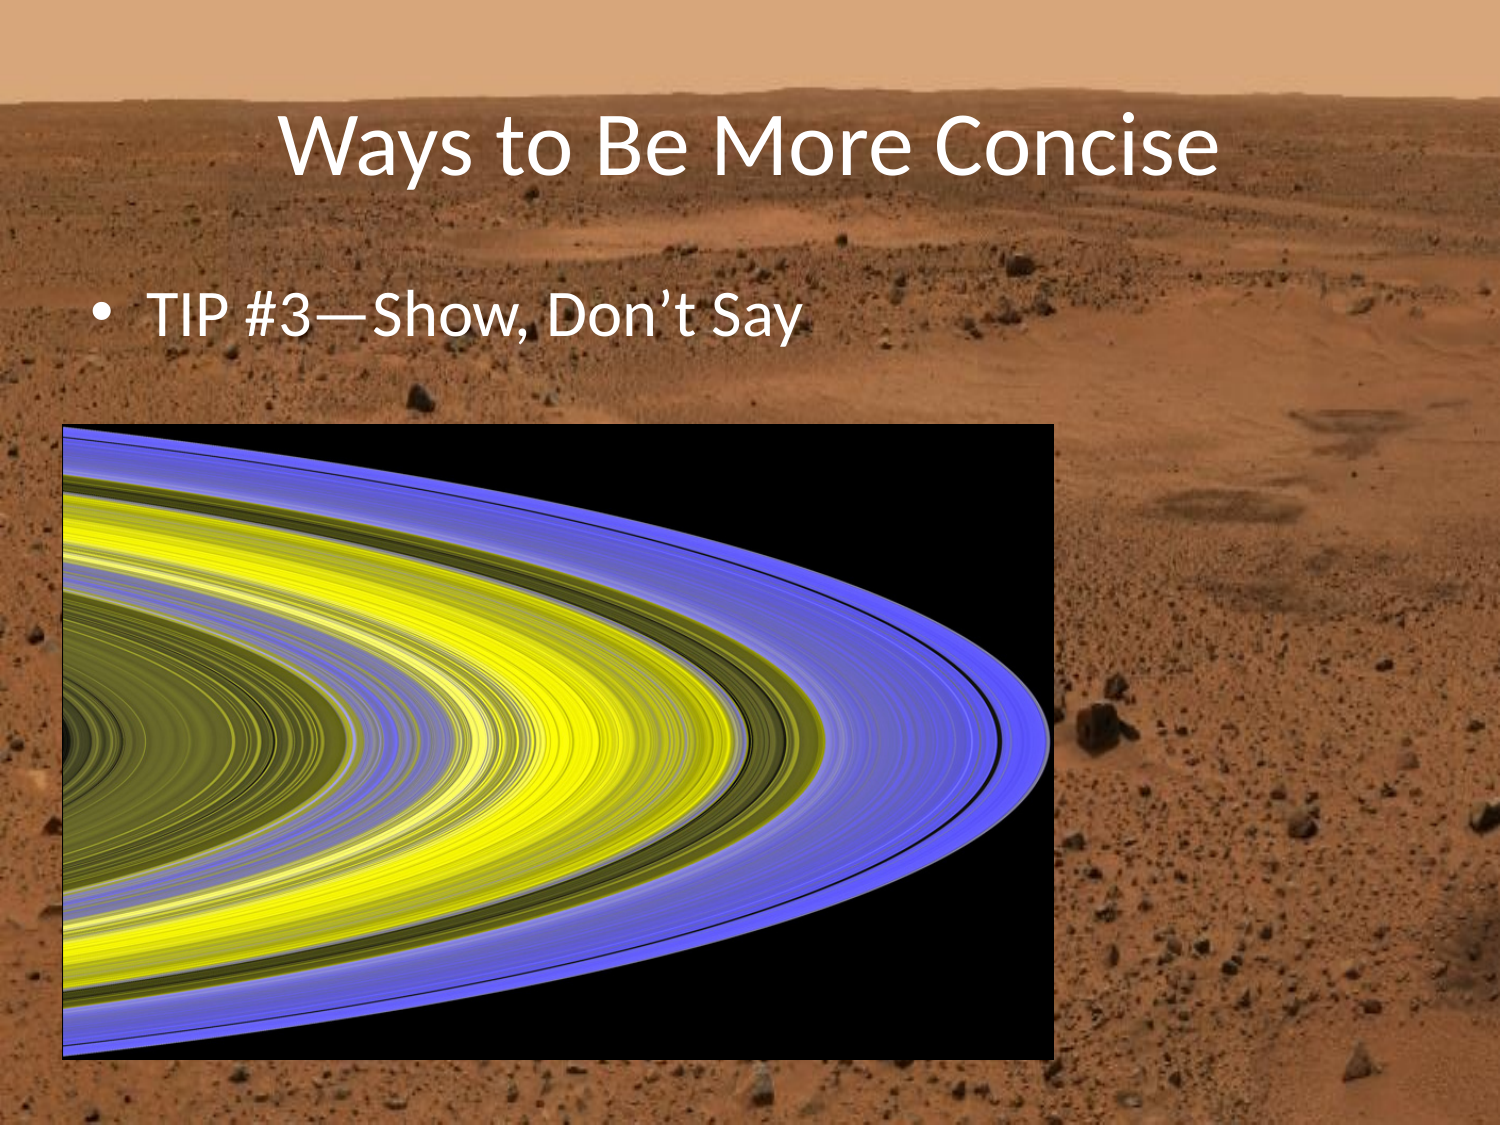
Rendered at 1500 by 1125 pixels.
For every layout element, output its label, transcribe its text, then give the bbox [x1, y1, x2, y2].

list TIP #3—Show, Don’t Say [75, 262, 1425, 1005]
picture [0, 0, 1500, 1125]
title Ways to Be More Concise [75, 45, 1425, 233]
